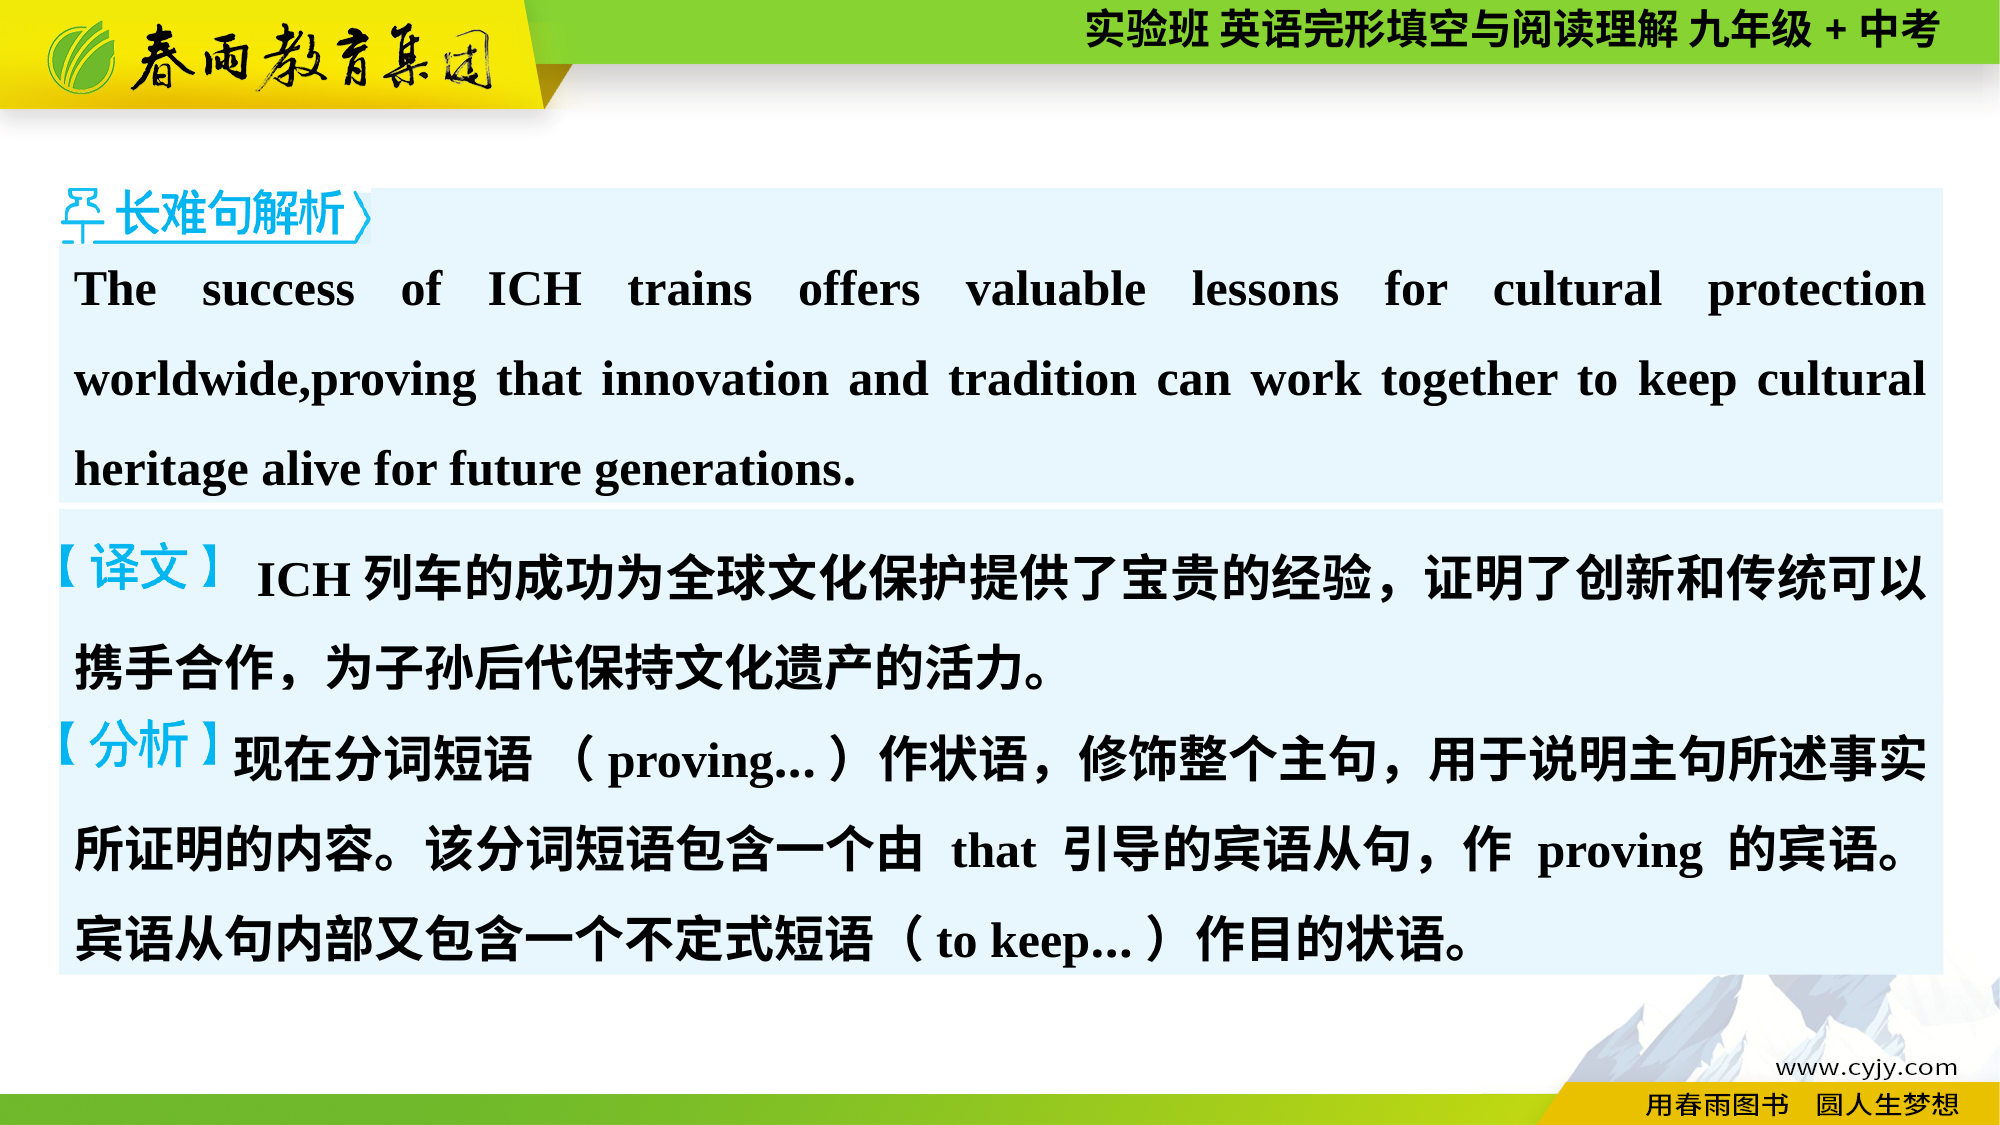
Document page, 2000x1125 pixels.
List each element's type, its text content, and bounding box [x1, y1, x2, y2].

text_box The success of ICH trains offers valuable lessons for cultural protection worldwide,proving that innovation and tradition can work together to keep cultural heritage alive for future generations. [58, 187, 1943, 503]
list ICH列车的成功为全球文化保护提供了宝贵的经验，证明了创新和传统可以携手合作，为子孙后代保持文化遗产的活力。 [59, 508, 1944, 689]
picture [0, 0, 2000, 1125]
text_box 现在分词短语 （proving...）作状语，修饰整个主句，用于说明主句所述事实所证明的内容。该分词短语包含一个由 that 引导的宾语从句，作 proving 的宾语。宾语从句内部又包含一个不定式短语（to keep...）作目的状语。 [59, 689, 1944, 975]
